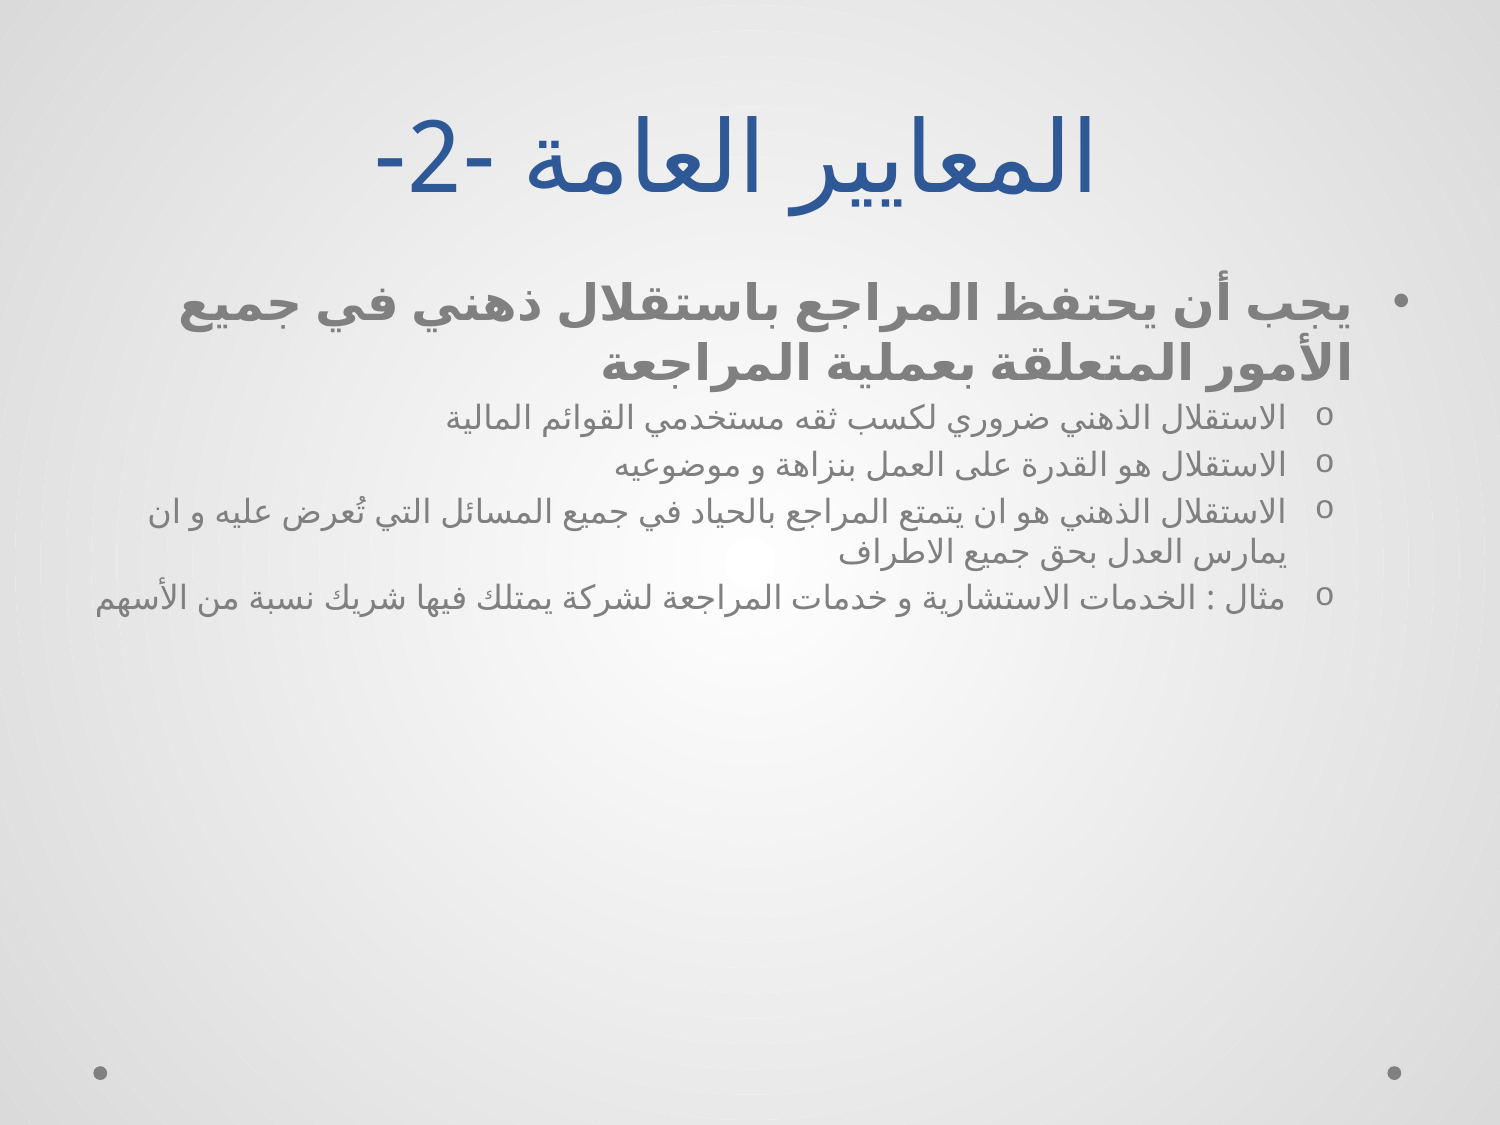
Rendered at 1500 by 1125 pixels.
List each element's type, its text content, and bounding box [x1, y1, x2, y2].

list يجب أن يحتفظ المراجع باستقلال ذهني في جميع الأمور المتعلقة بعملية المراجعة الاستقلال الذهني ضروري لكسب ثقه مستخدمي القوائم المالية الاستقلال هو القدرة على العمل بنزاهة و موضوعيه الاستقلال الذهني هو ان يتمتع المراجع بالحياد في جميع المسائل التي تُعرض عليه و ان يمارس العدل بحق جميع الاطراف مثال : الخدمات الاستشارية و خدمات المراجعة لشركة يمتلك فيها شريك نسبة من الأسهم [75, 262, 1425, 1005]
title المعايير العامة -2- [75, 0, 1425, 220]
